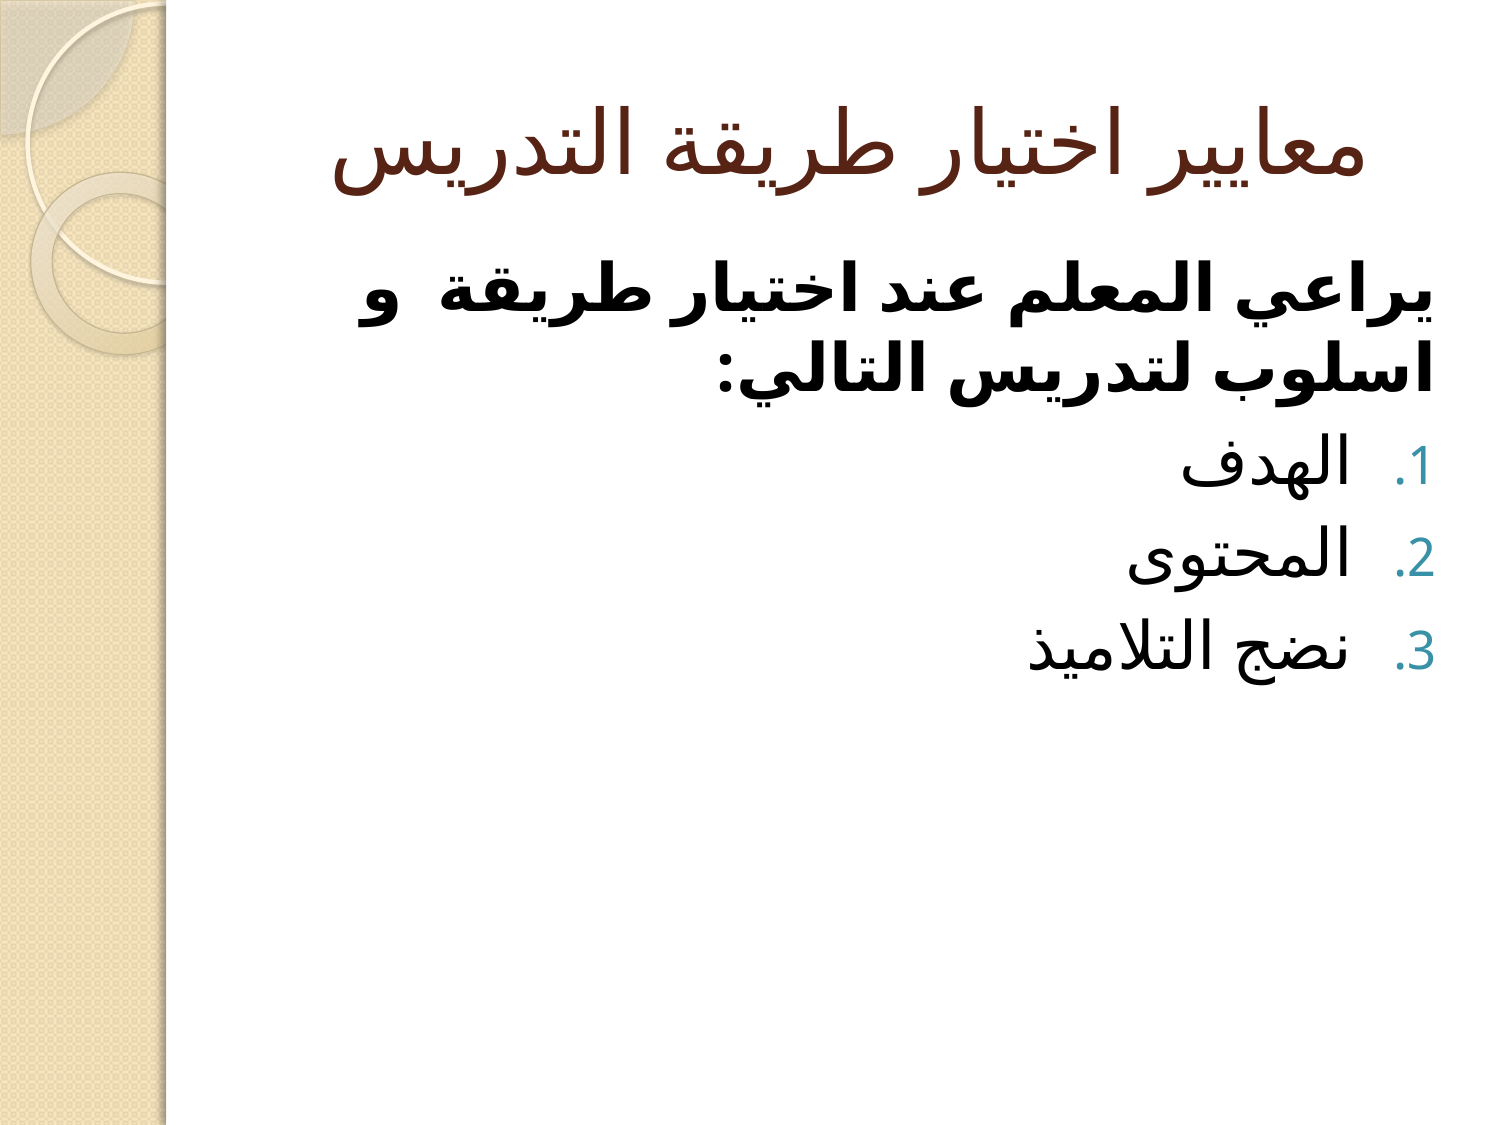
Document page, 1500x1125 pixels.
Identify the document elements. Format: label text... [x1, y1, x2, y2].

title معايير اختيار طريقة التدريس [235, 45, 1466, 233]
list يراعي المعلم عند اختيار طريقة و اسلوب لتدريس التالي: الهدف المحتوى نضج التلاميذ [235, 237, 1466, 1025]
